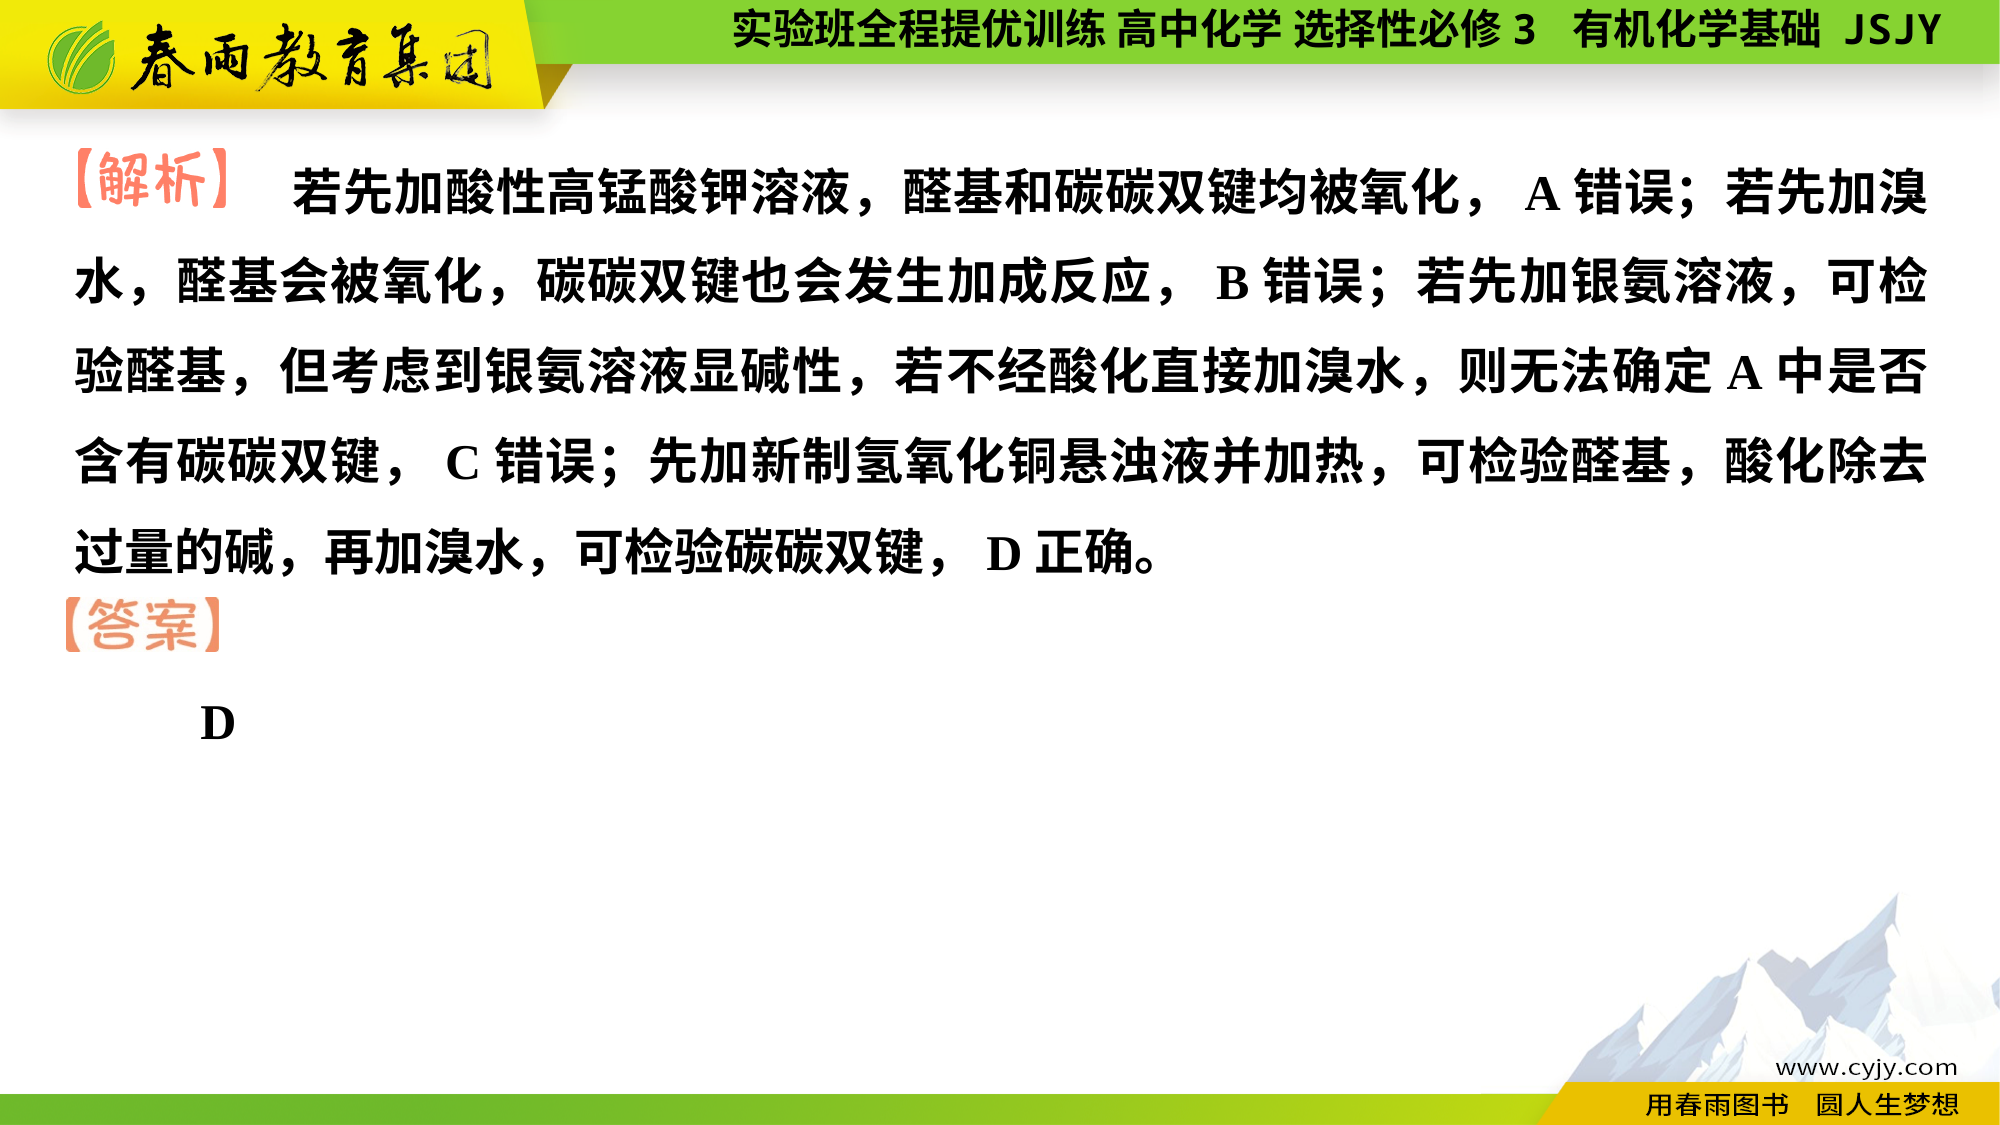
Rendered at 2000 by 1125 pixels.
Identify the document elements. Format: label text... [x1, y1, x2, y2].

text_box D [185, 562, 302, 668]
list 若先加酸性高锰酸钾溶液，醛基和碳碳双键均被氧化，A错误；若先加溴水，醛基会被氧化，碳碳双键也会发生加成反应，B错误；若先加银氨溶液，可检验醛基，但考虑到银氨溶液显碱性，若不经酸化直接加溴水，则无法确定A中是否含有碳碳双键，C错误；先加新制氢氧化铜悬浊液并加热，可检验醛基，酸化除去过量的碱，再加溴水，可检验碳碳双键，D正确。 [59, 122, 1944, 592]
picture [0, 0, 2000, 1125]
